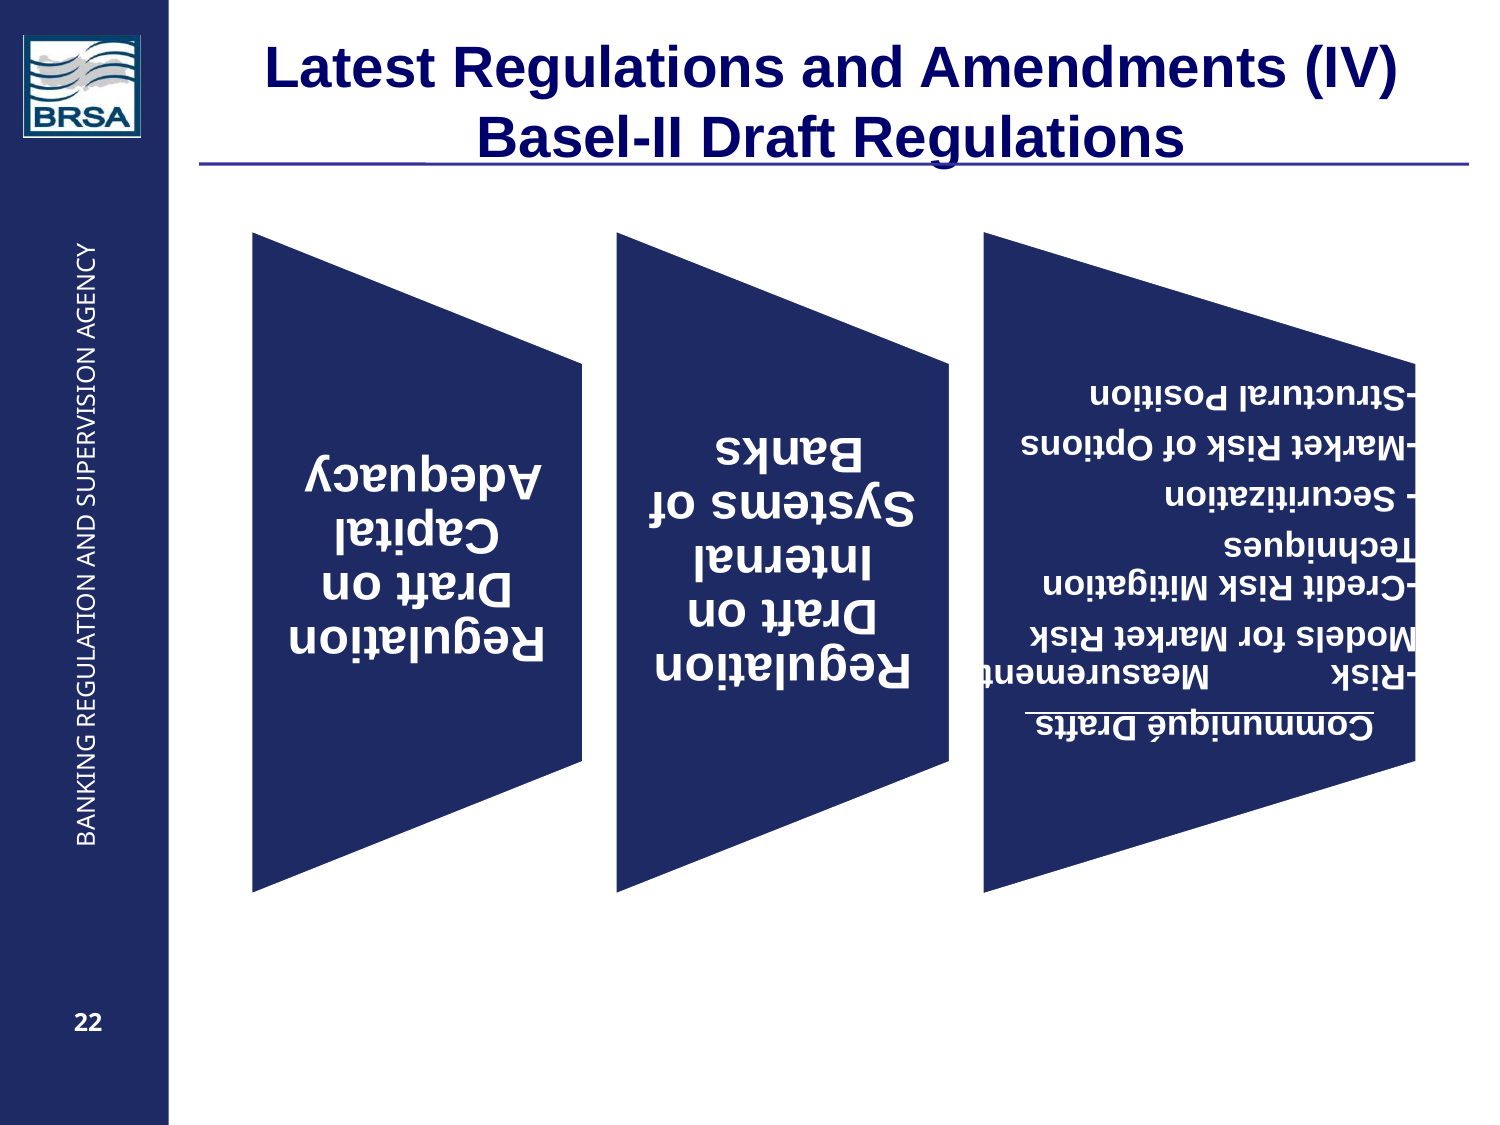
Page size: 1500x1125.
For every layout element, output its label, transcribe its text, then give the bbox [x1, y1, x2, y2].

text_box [249, 228, 1419, 897]
list [229, 219, 1306, 1006]
title Latest Regulations and Amendments (IV) Basel-II Draft Regulations [234, 34, 1430, 163]
picture [23, 35, 141, 138]
